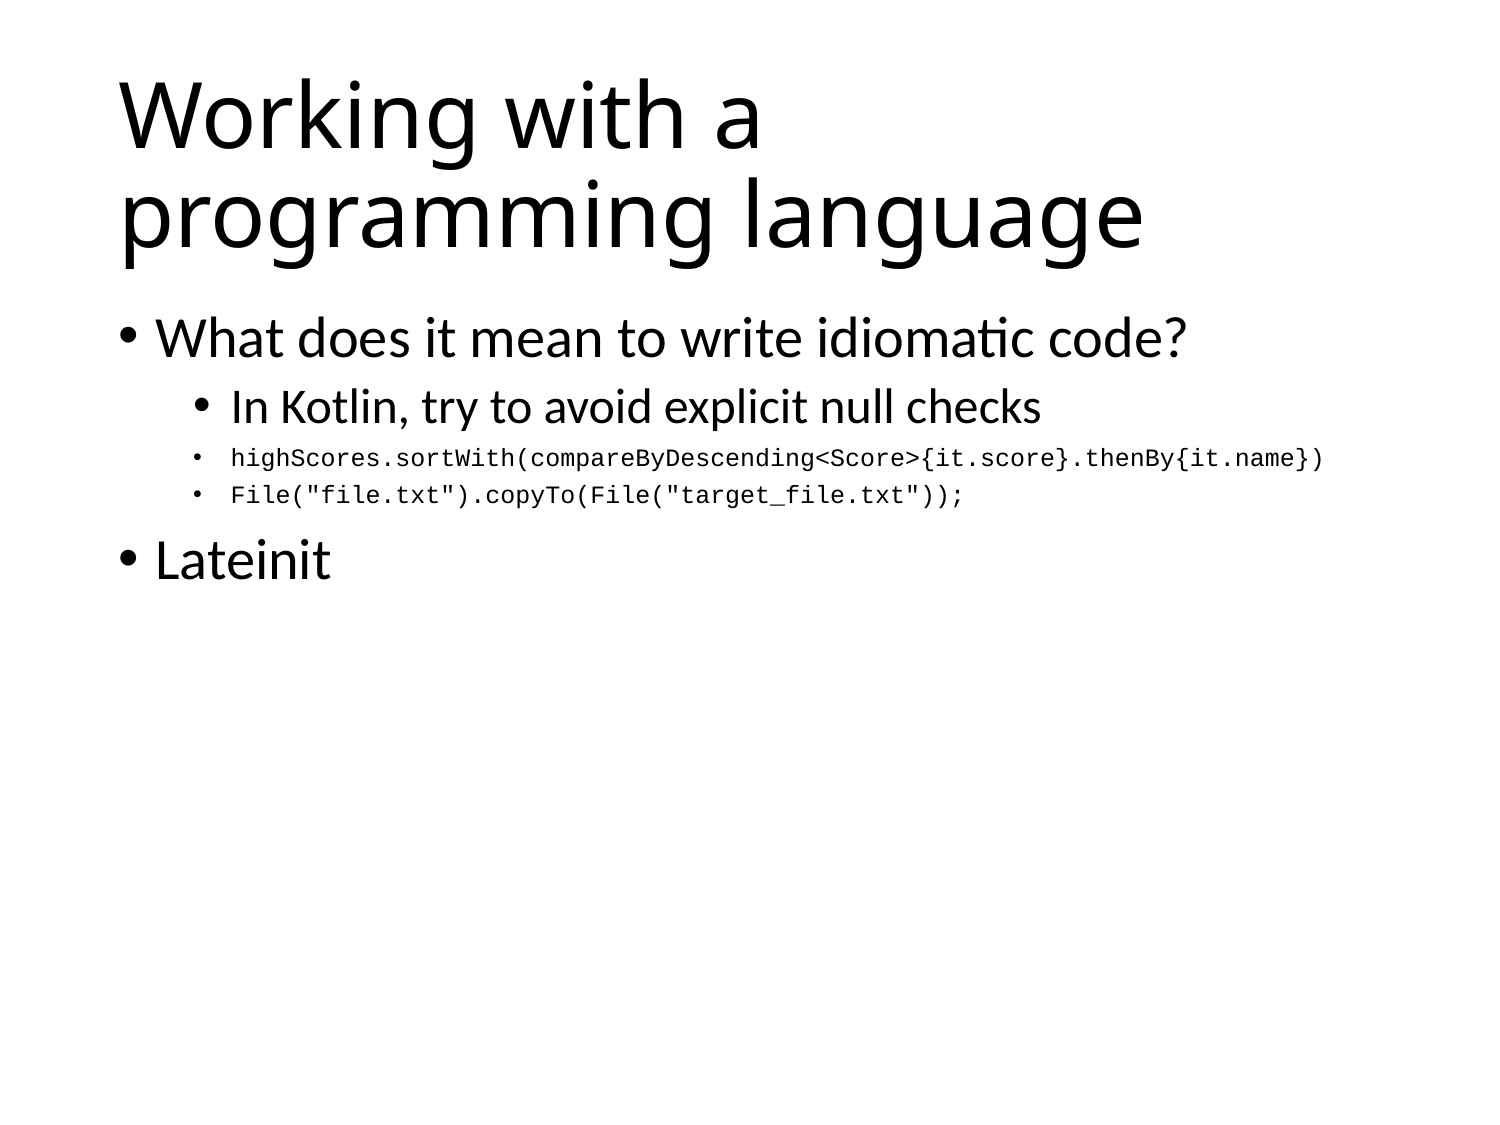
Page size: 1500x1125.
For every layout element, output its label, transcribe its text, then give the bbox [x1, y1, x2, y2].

title Working with a programming language [103, 59, 1397, 278]
list What does it mean to write idiomatic code? In Kotlin, try to avoid explicit null checks highScores.sortWith(compareByDescending<Score>{it.score}.thenBy{it.name}) File("file.txt").copyTo(File("target_file.txt")); Lateinit [103, 299, 1397, 1014]
